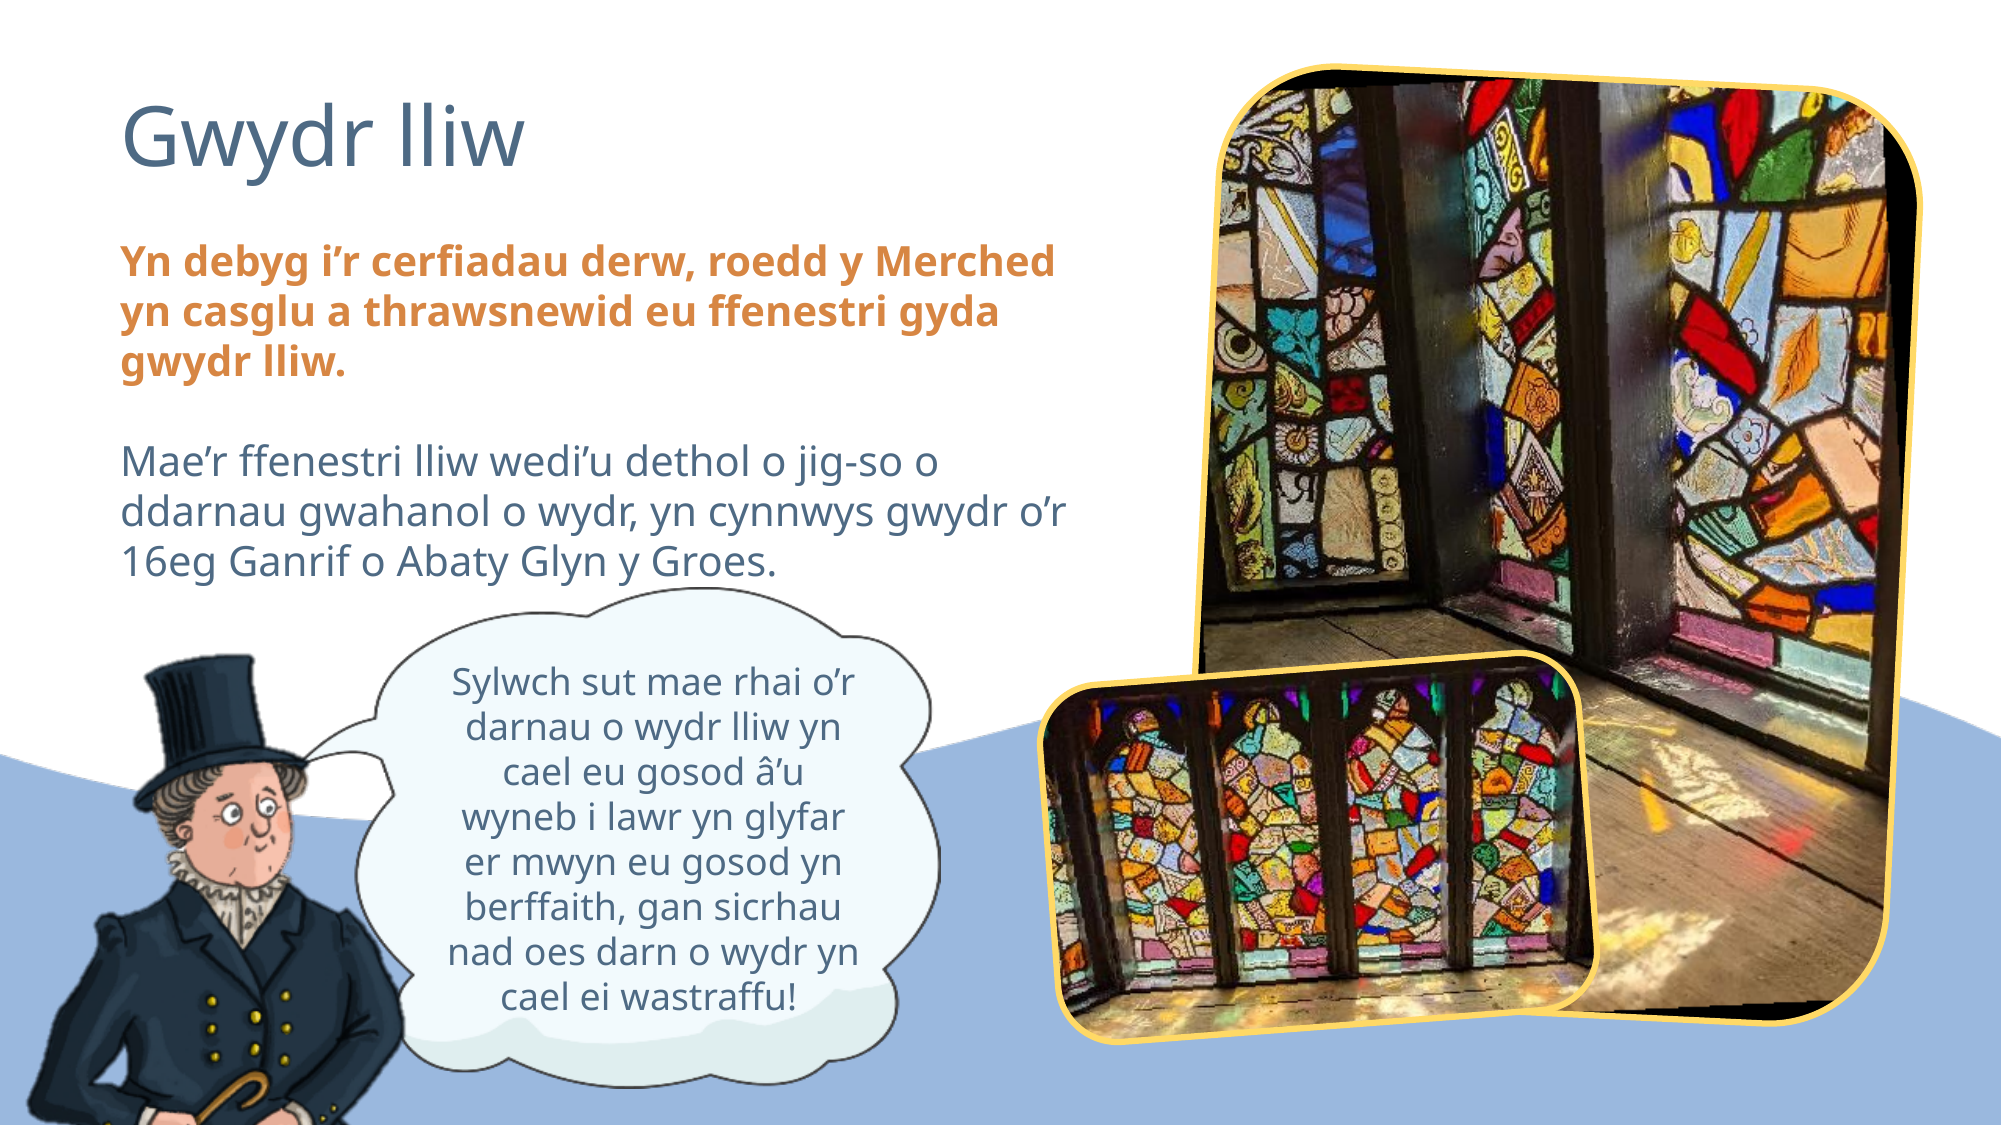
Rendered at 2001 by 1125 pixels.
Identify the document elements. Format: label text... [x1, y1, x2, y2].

text_box Yn debyg i’r cerfiadau derw, roedd y Merched yn casglu a thrawsnewid eu ffenestri gyda gwydr lliw. Mae’r ffenestri lliw wedi’u dethol o jig-so o ddarnau gwahanol o wydr, yn cynnwys gwydr o’r 16eg Ganrif o Abaty Glyn y Groes. [105, 227, 1107, 592]
text_box Gwydr lliw [105, 69, 1296, 191]
picture [0, 77, 2000, 1125]
